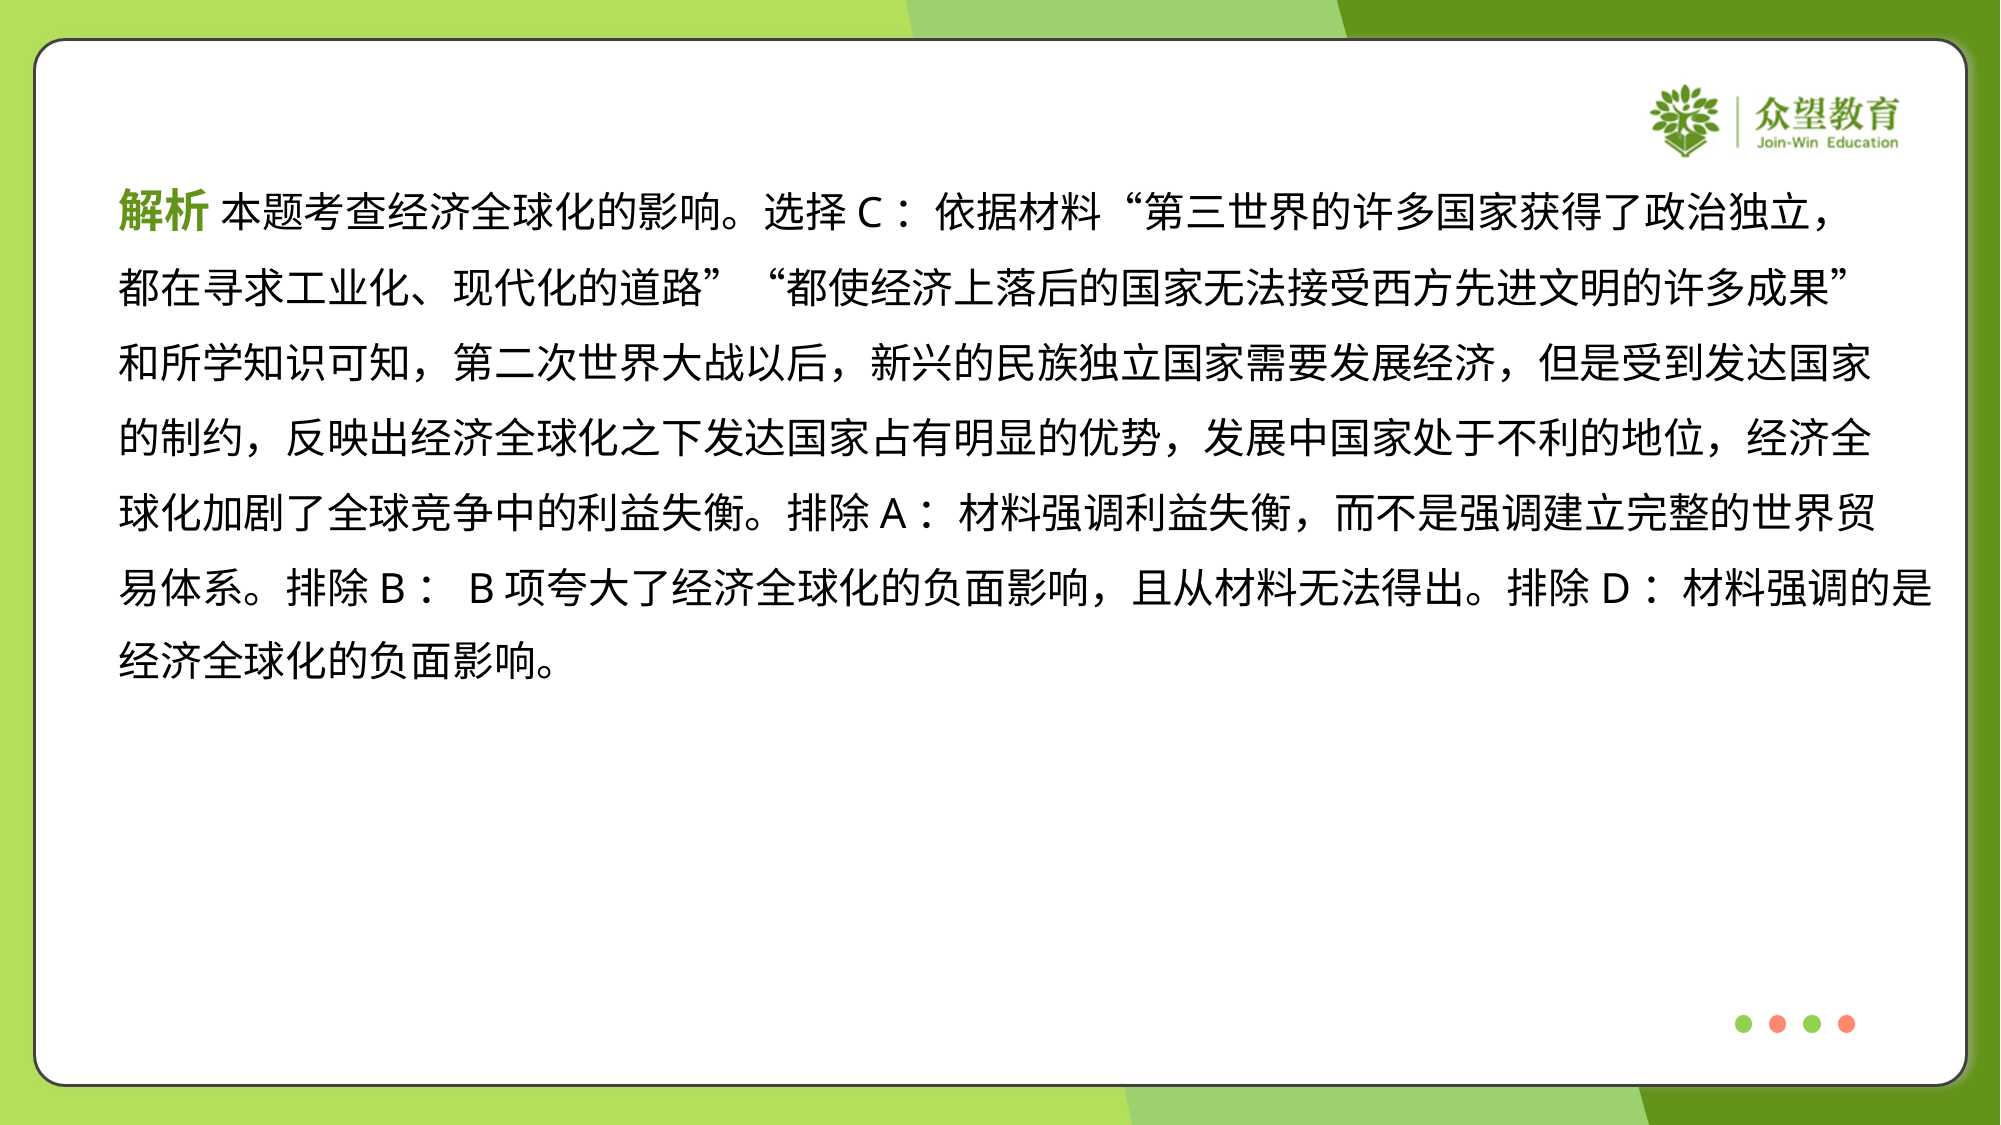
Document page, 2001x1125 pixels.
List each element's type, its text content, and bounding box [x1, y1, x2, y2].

picture [0, 0, 2000, 1125]
text_box 解析 本题考查经济全球化的影响。选择C：依据材料“第三世界的许多国家获得了政治独立， 都在寻求工业化、现代化的道路”“都使经济上落后的国家无法接受西方先进文明的许多成果” 和所学知识可知，第二次世界大战以后，新兴的民族独立国家需要发展经济，但是受到发达国家 的制约，反映出经济全球化之下发达国家占有明显的优势，发展中国家处于不利的地位，经济全 球化加剧了全球竞争中的利益失衡。排除A：材料强调利益失衡，而不是强调建立完整的世界贸 易体系。排除B：B项夸大了经济全球化的负面影响，且从材料无法得出。排除D：材料强调的是 经济全球化的负面影响。 [118, 159, 1883, 677]
